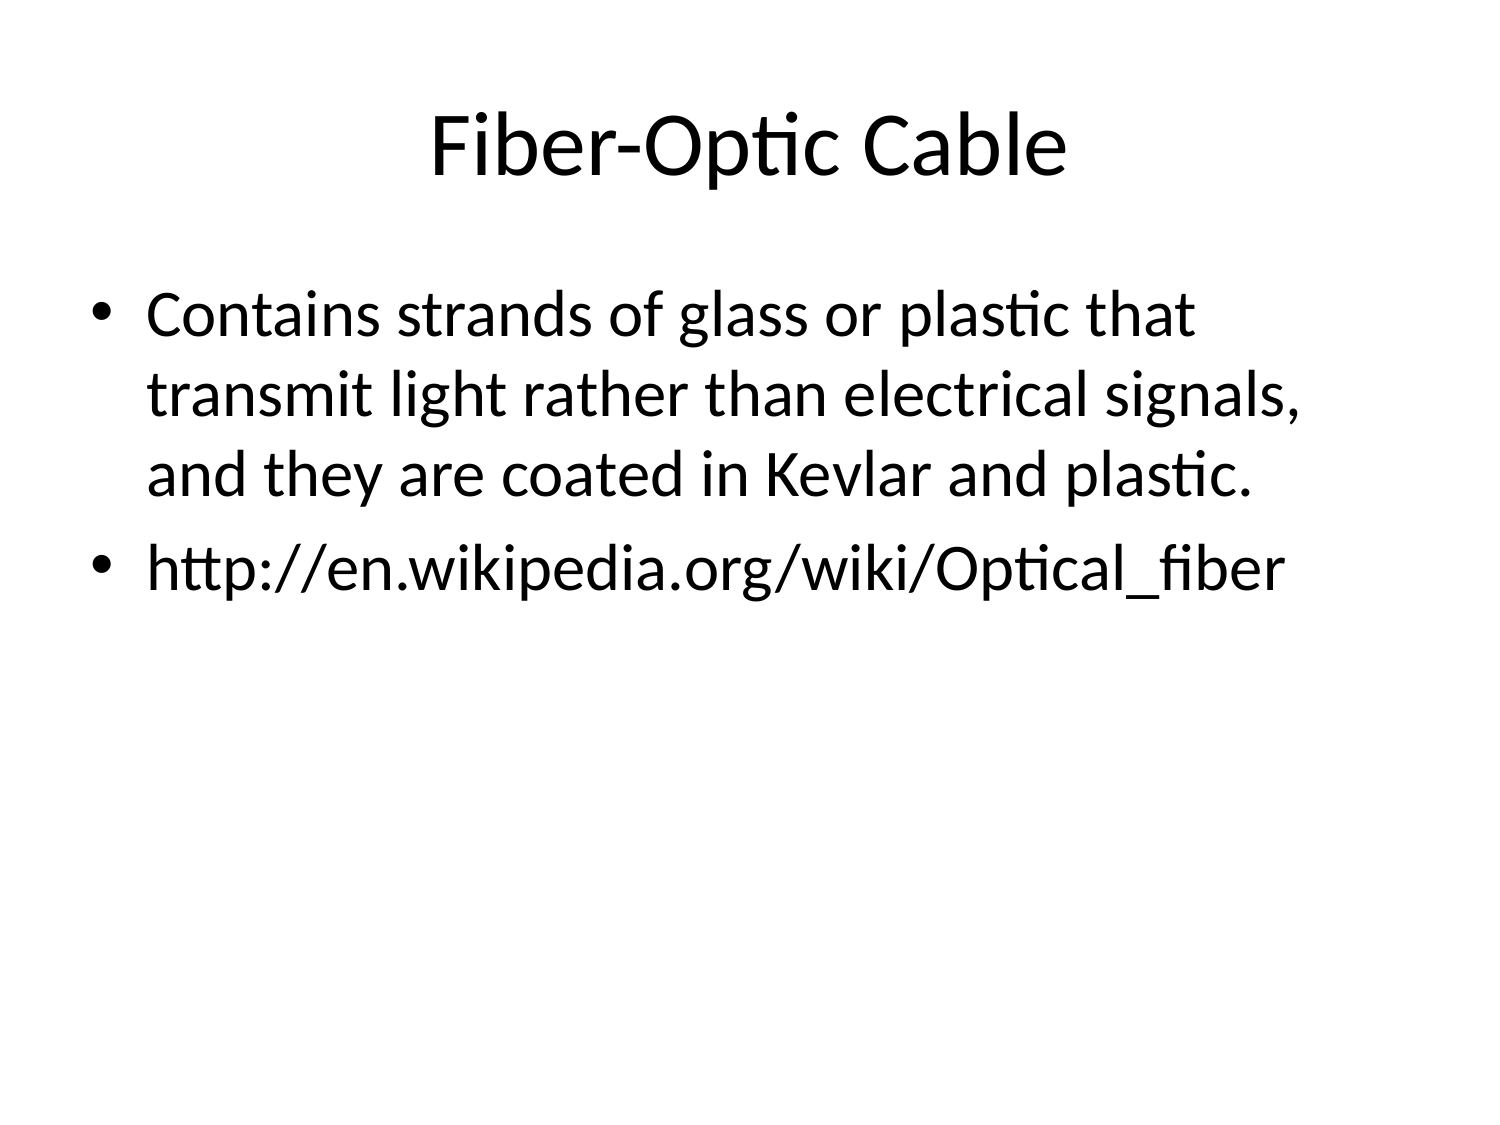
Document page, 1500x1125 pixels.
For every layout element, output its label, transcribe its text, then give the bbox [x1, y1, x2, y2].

list Contains strands of glass or plastic that transmit light rather than electrical signals, and they are coated in Kevlar and plastic. http://en.wikipedia.org/wiki/Optical_fiber [75, 262, 1425, 1005]
title Fiber-Optic Cable [75, 45, 1425, 233]
